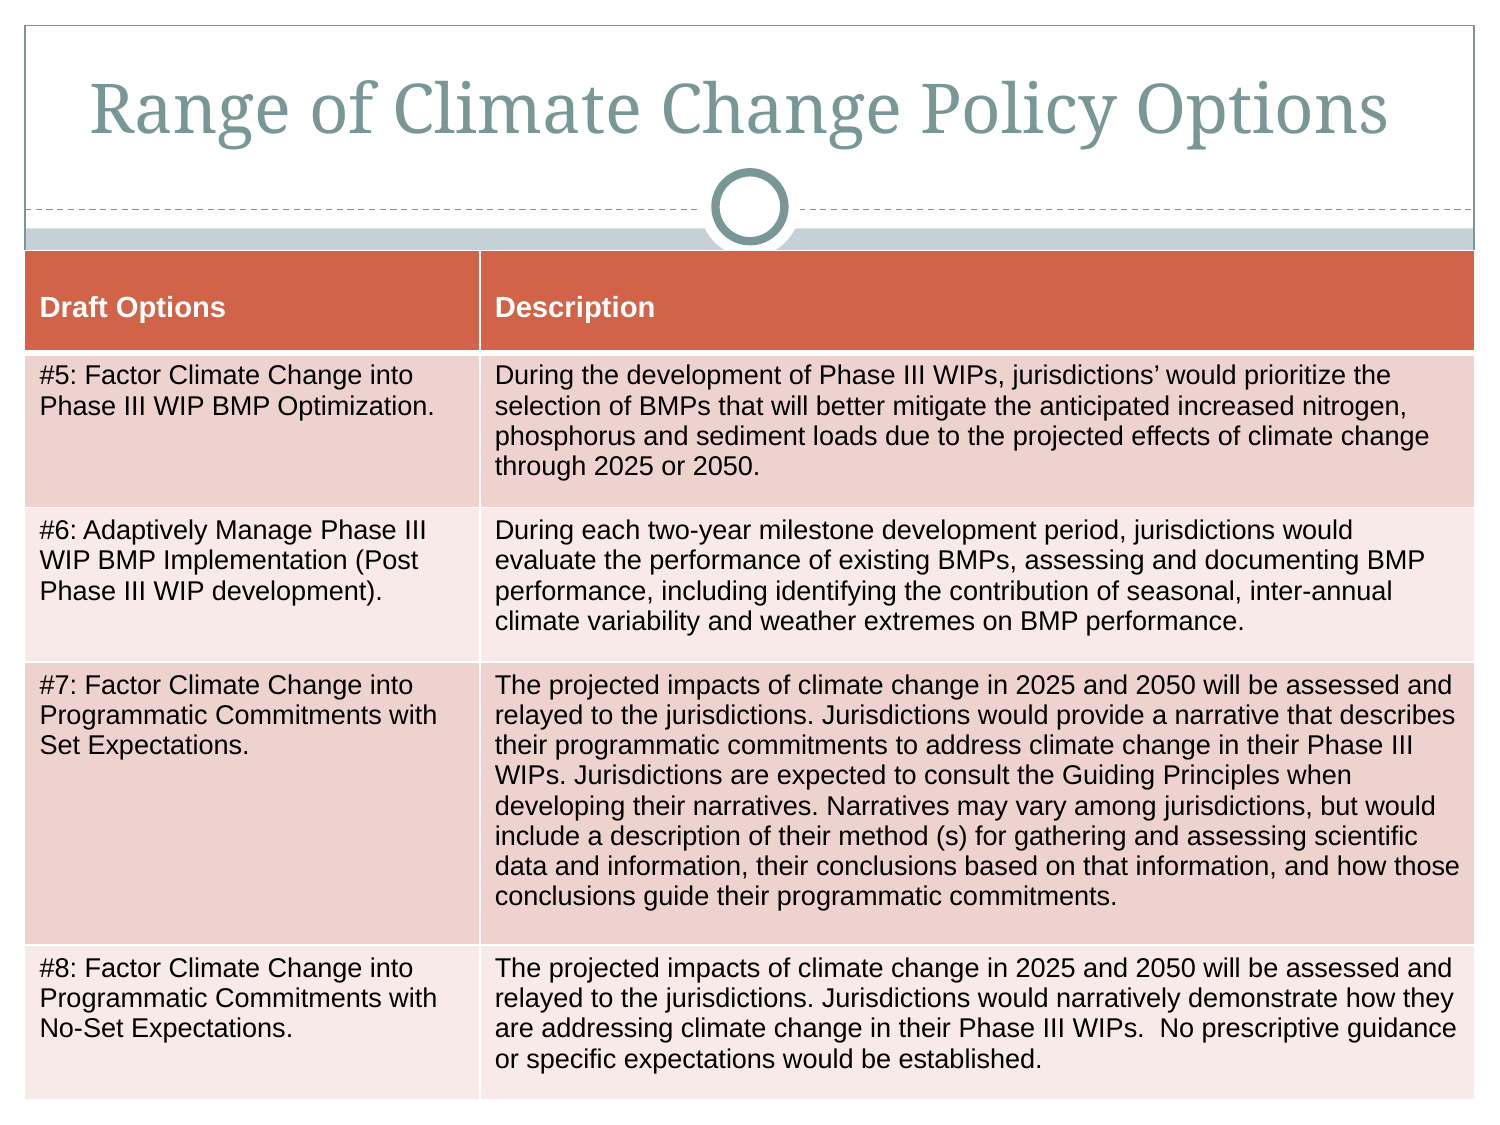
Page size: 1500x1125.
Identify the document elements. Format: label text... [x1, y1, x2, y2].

table_cell #6: Adaptively Manage Phase III WIP BMP Implementation (Post Phase III WIP development). [25, 508, 479, 661]
table_cell #5: Factor Climate Change into Phase III WIP BMP Optimization. [25, 356, 479, 507]
table_header Description [481, 251, 1474, 350]
table_header Draft Options [25, 251, 479, 350]
table_cell During the development of Phase III WIPs, jurisdictions’ would prioritize the selection of BMPs that will better mitigate the anticipated increased nitrogen, phosphorus and sediment loads due to the projected effects of climate change through 2025 or 2050. [481, 356, 1474, 507]
table_cell The projected impacts of climate change in 2025 and 2050 will be assessed and relayed to the jurisdictions. Jurisdictions would provide a narrative that describes their programmatic commitments to address climate change in their Phase III WIPs. Jurisdictions are expected to consult the Guiding Principles when developing their narratives. Narratives may vary among jurisdictions, but would include a description of their method (s) for gathering and assessing scientific data and information, their conclusions based on that information, and how those conclusions guide their programmatic commitments. [481, 663, 1474, 944]
title Range of Climate Change Policy Options [49, 37, 1450, 162]
table_cell #7: Factor Climate Change into Programmatic Commitments with Set Expectations. [25, 663, 479, 944]
table_cell During each two-year milestone development period, jurisdictions would evaluate the performance of existing BMPs, assessing and documenting BMP performance, including identifying the contribution of seasonal, inter-annual climate variability and weather extremes on BMP performance. [481, 508, 1474, 661]
table_cell The projected impacts of climate change in 2025 and 2050 will be assessed and relayed to the jurisdictions. Jurisdictions would narratively demonstrate how they are addressing climate change in their Phase III WIPs. No prescriptive guidance or specific expectations would be established. [481, 946, 1474, 1099]
table_cell #8: Factor Climate Change into Programmatic Commitments with No-Set Expectations. [25, 946, 479, 1099]
